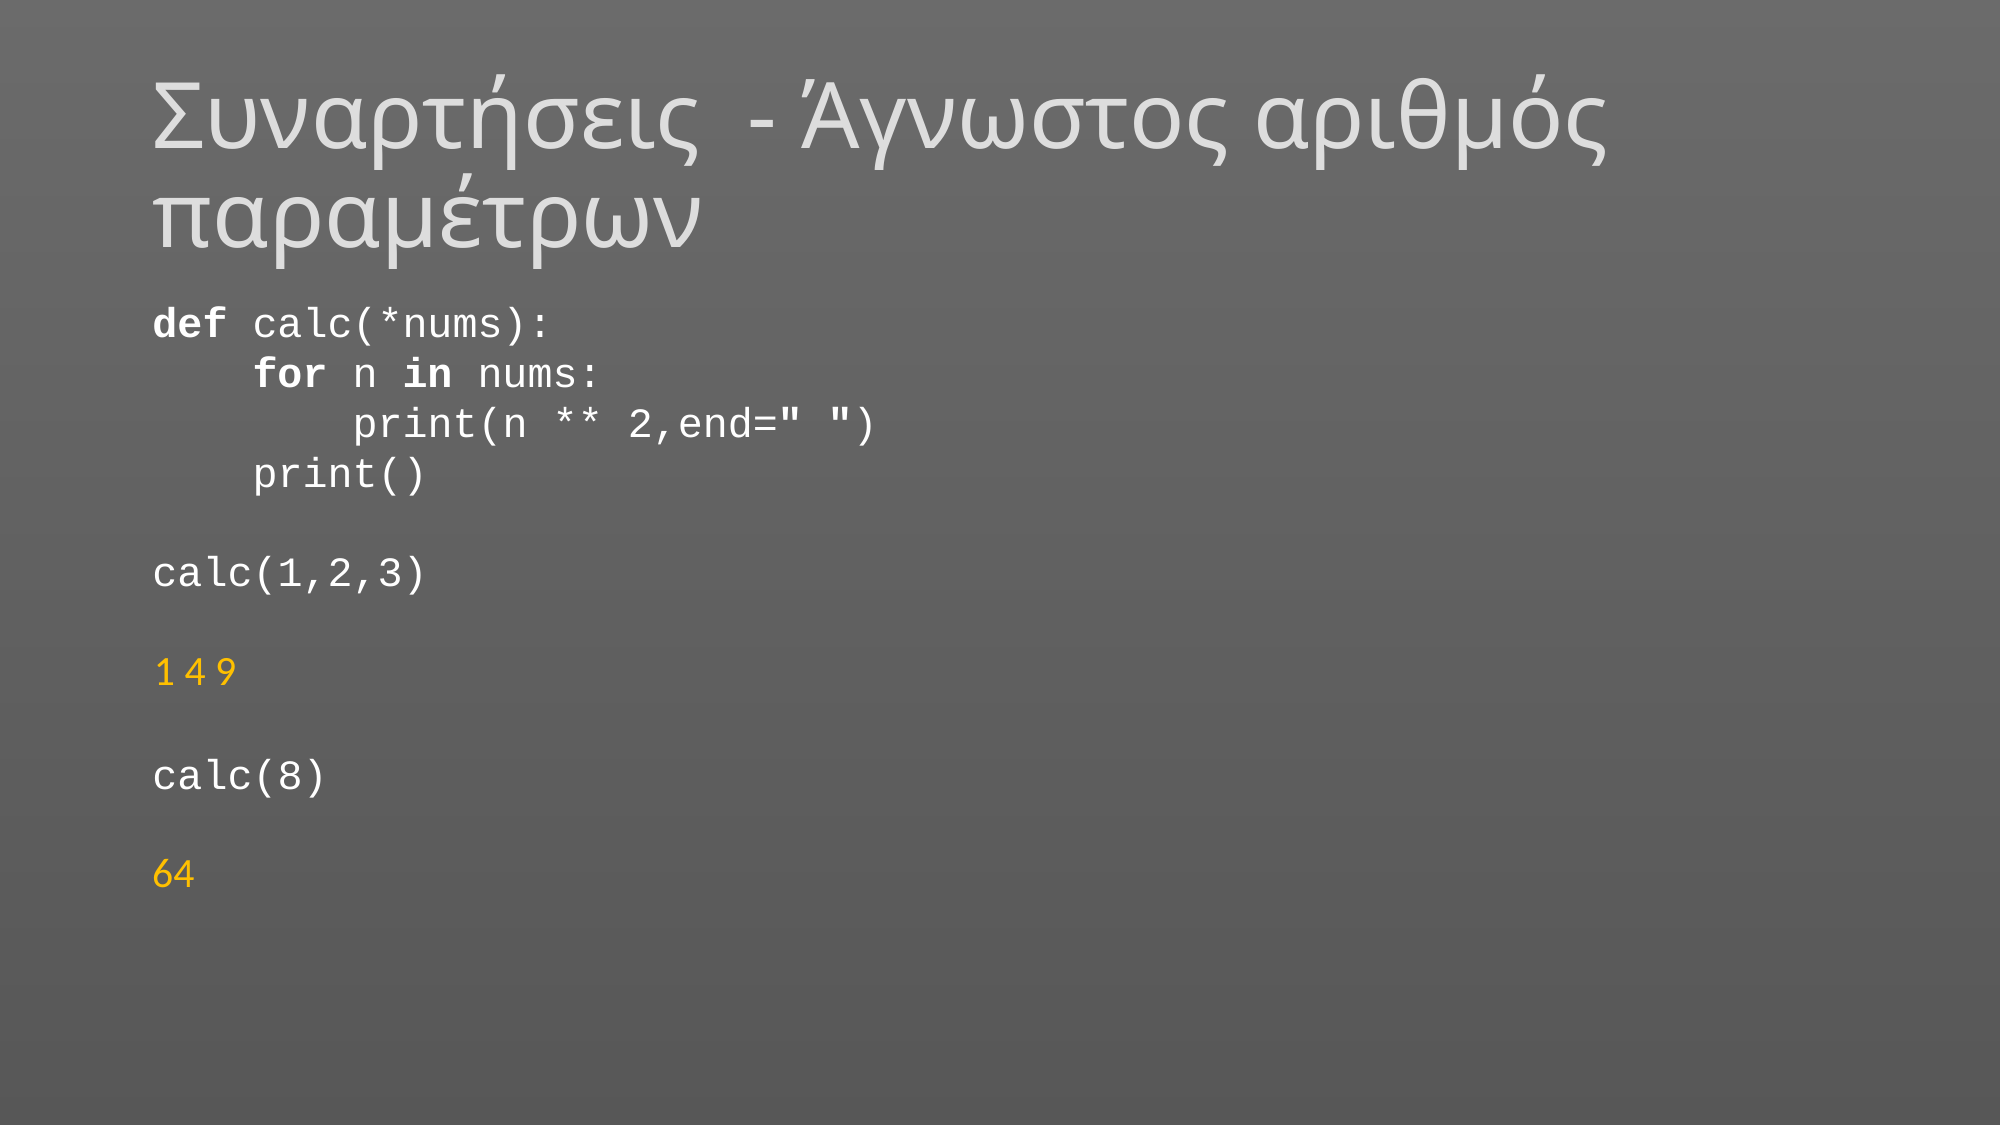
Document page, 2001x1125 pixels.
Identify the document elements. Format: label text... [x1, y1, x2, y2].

text_box calc(8) [137, 740, 462, 806]
text_box calc(1,2,3) [137, 537, 921, 603]
text_box def calc(*nums): for n in nums: print(n ** 2,end=" ") print() [137, 288, 1010, 504]
title Συναρτήσεις - Άγνωστος αριθμός παραμέτρων [137, 59, 1863, 278]
text_box 64 [137, 838, 210, 904]
text_box 1 4 9 [138, 636, 261, 702]
